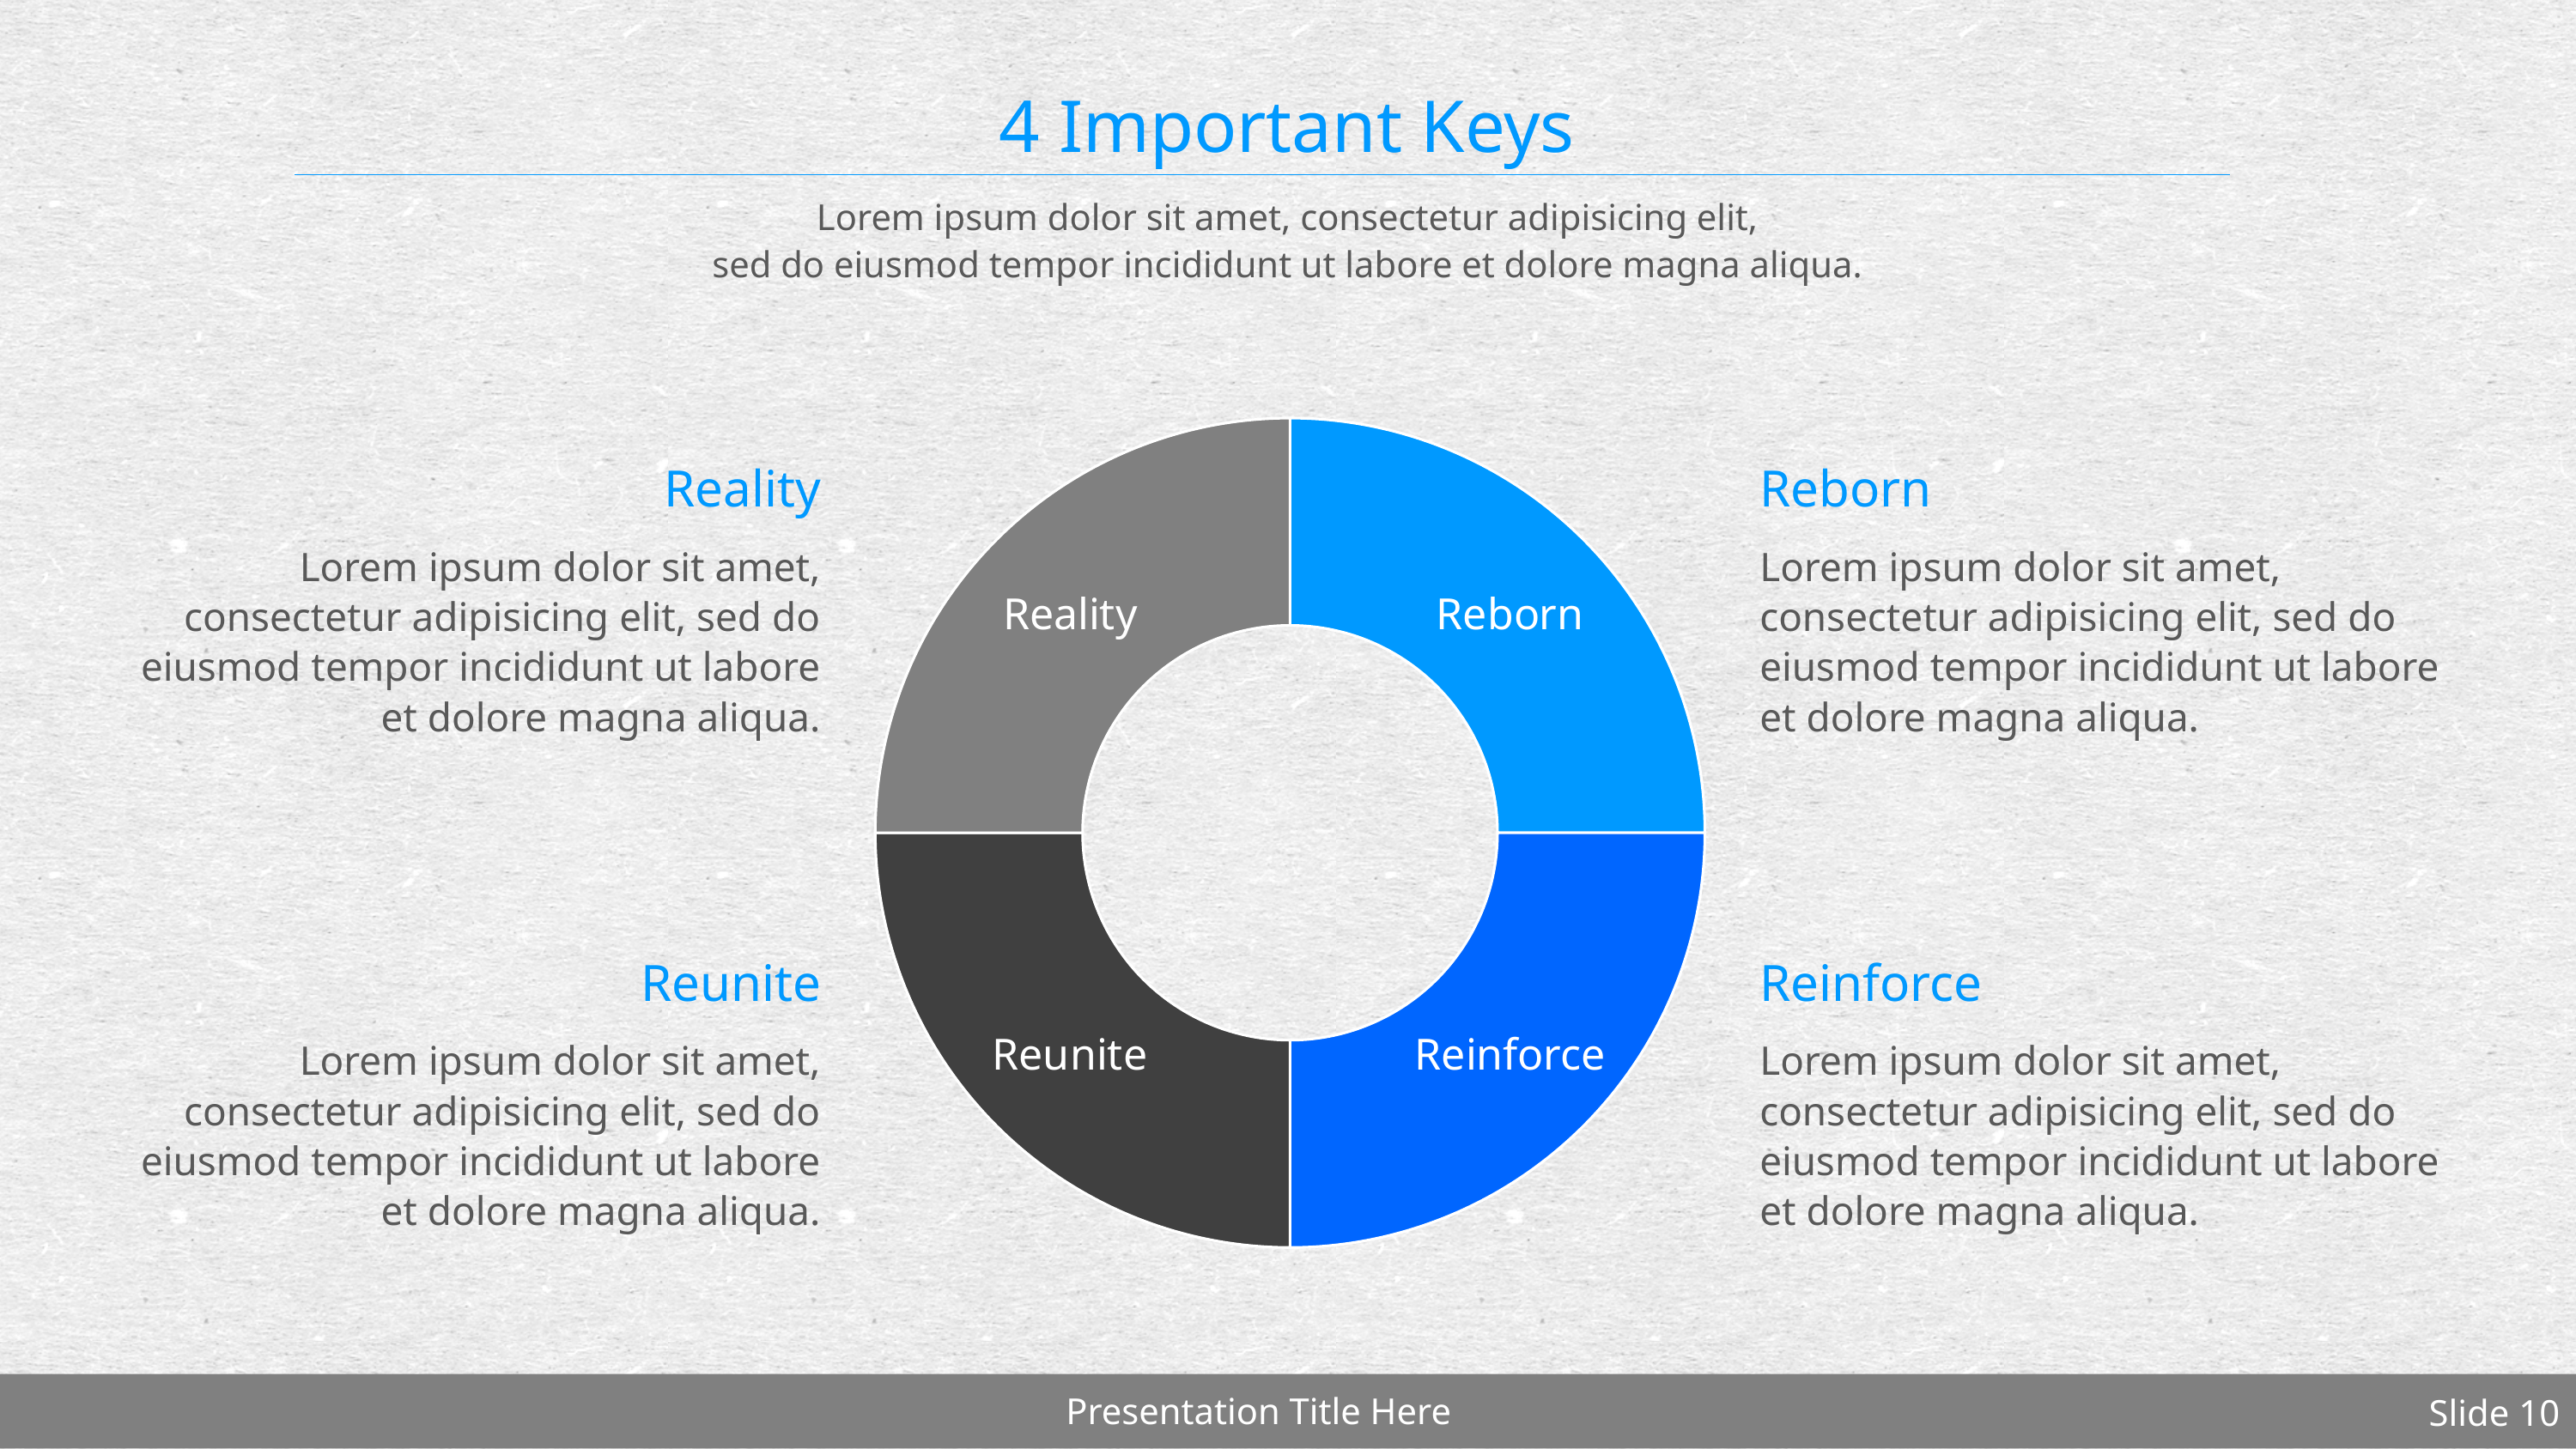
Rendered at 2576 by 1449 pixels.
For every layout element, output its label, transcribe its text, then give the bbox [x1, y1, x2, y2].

picture [0, 0, 2576, 1373]
list Reinforce [1747, 874, 2468, 1019]
list Lorem ipsum dolor sit amet, consectetur adipisicing elit, sed do eiusmod tempor incididunt ut labore et dolore magna aliqua. [112, 532, 834, 794]
title 4 Important Keys [44, 65, 2530, 175]
subtitle Lorem ipsum dolor sit amet, consectetur adipisicing elit, sed do eiusmod tempor incididunt ut labore et dolore magna aliqua. [44, 184, 2530, 314]
footer Presentation Title Here [823, 1383, 1693, 1432]
list Lorem ipsum dolor sit amet, consectetur adipisicing elit, sed do eiusmod tempor incididunt ut labore et dolore magna aliqua. [1747, 1027, 2468, 1288]
slide_number Slide 10 [1993, 1384, 2573, 1432]
list Reality [112, 379, 834, 524]
list Reunite [112, 874, 834, 1019]
chart [858, 400, 1722, 1265]
list Lorem ipsum dolor sit amet, consectetur adipisicing elit, sed do eiusmod tempor incididunt ut labore et dolore magna aliqua. [112, 1027, 834, 1288]
list Lorem ipsum dolor sit amet, consectetur adipisicing elit, sed do eiusmod tempor incididunt ut labore et dolore magna aliqua. [1747, 532, 2468, 794]
list Reborn [1747, 379, 2468, 524]
